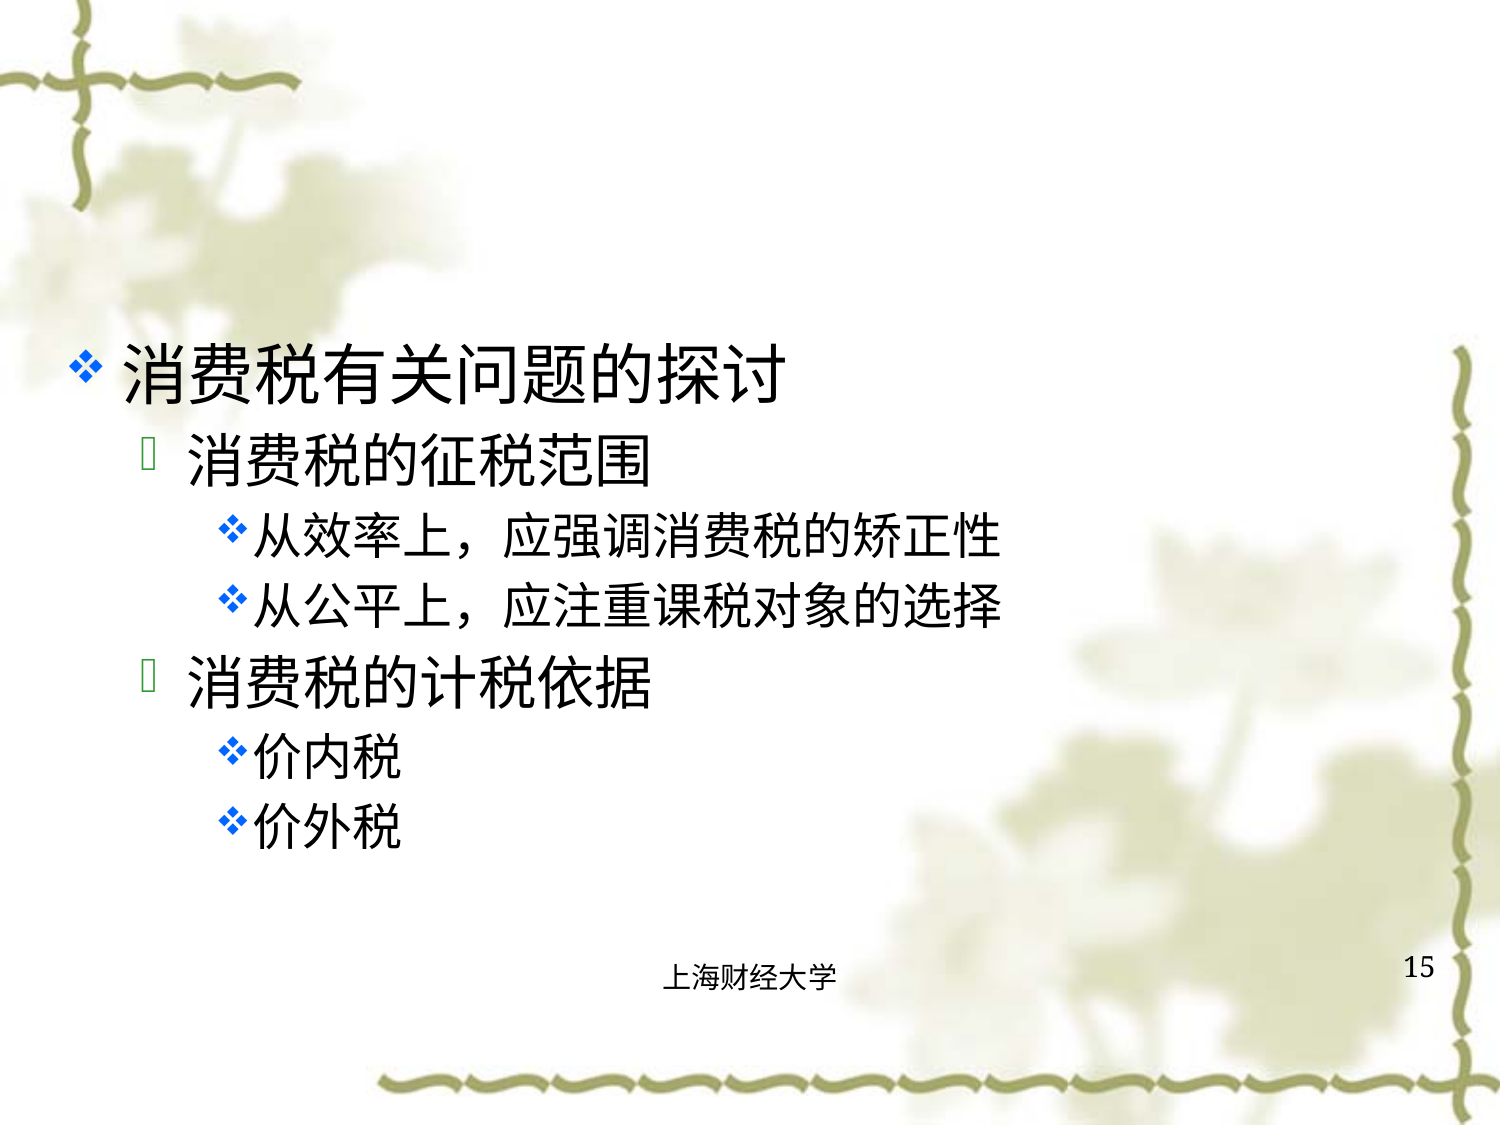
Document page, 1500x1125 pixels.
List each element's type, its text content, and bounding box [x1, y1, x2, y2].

slide_number 15 [1074, 940, 1451, 1066]
list 消费税有关问题的探讨 消费税的征税范围 从效率上，应强调消费税的矫正性 从公平上，应注重课税对象的选择 消费税的计税依据 价内税 价外税 [49, 324, 1452, 963]
footer 上海财经大学 [512, 952, 988, 1066]
picture [0, 0, 1500, 1125]
